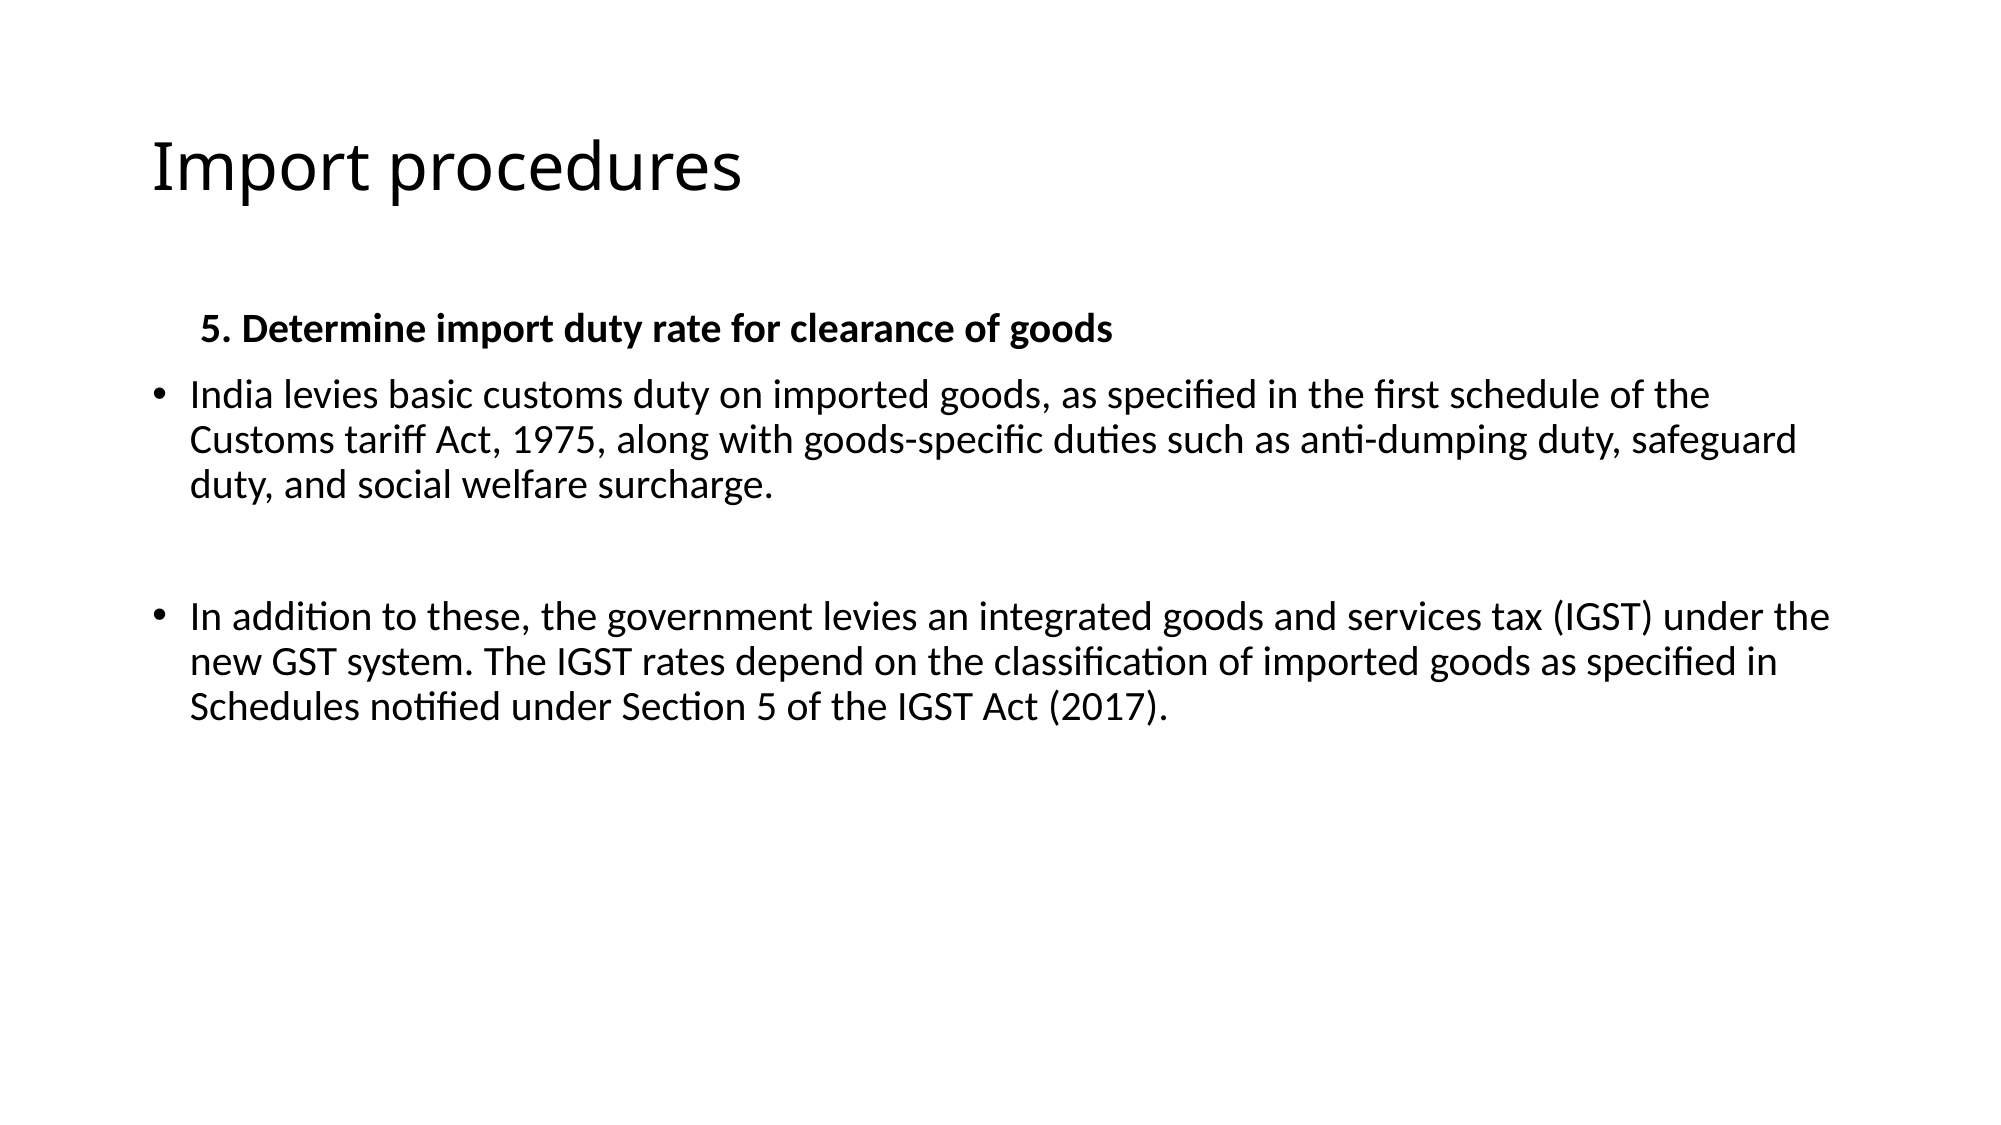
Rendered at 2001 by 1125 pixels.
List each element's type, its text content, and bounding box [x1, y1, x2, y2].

list 5. Determine import duty rate for clearance of goods India levies basic customs duty on imported goods, as specified in the first schedule of the Customs tariff Act, 1975, along with goods-specific duties such as anti-dumping duty, safeguard duty, and social welfare surcharge. In addition to these, the government levies an integrated goods and services tax (IGST) under the new GST system. The IGST rates depend on the classification of imported goods as specified in Schedules notified under Section 5 of the IGST Act (2017). [137, 299, 1863, 1014]
title Import procedures [137, 59, 1863, 278]
